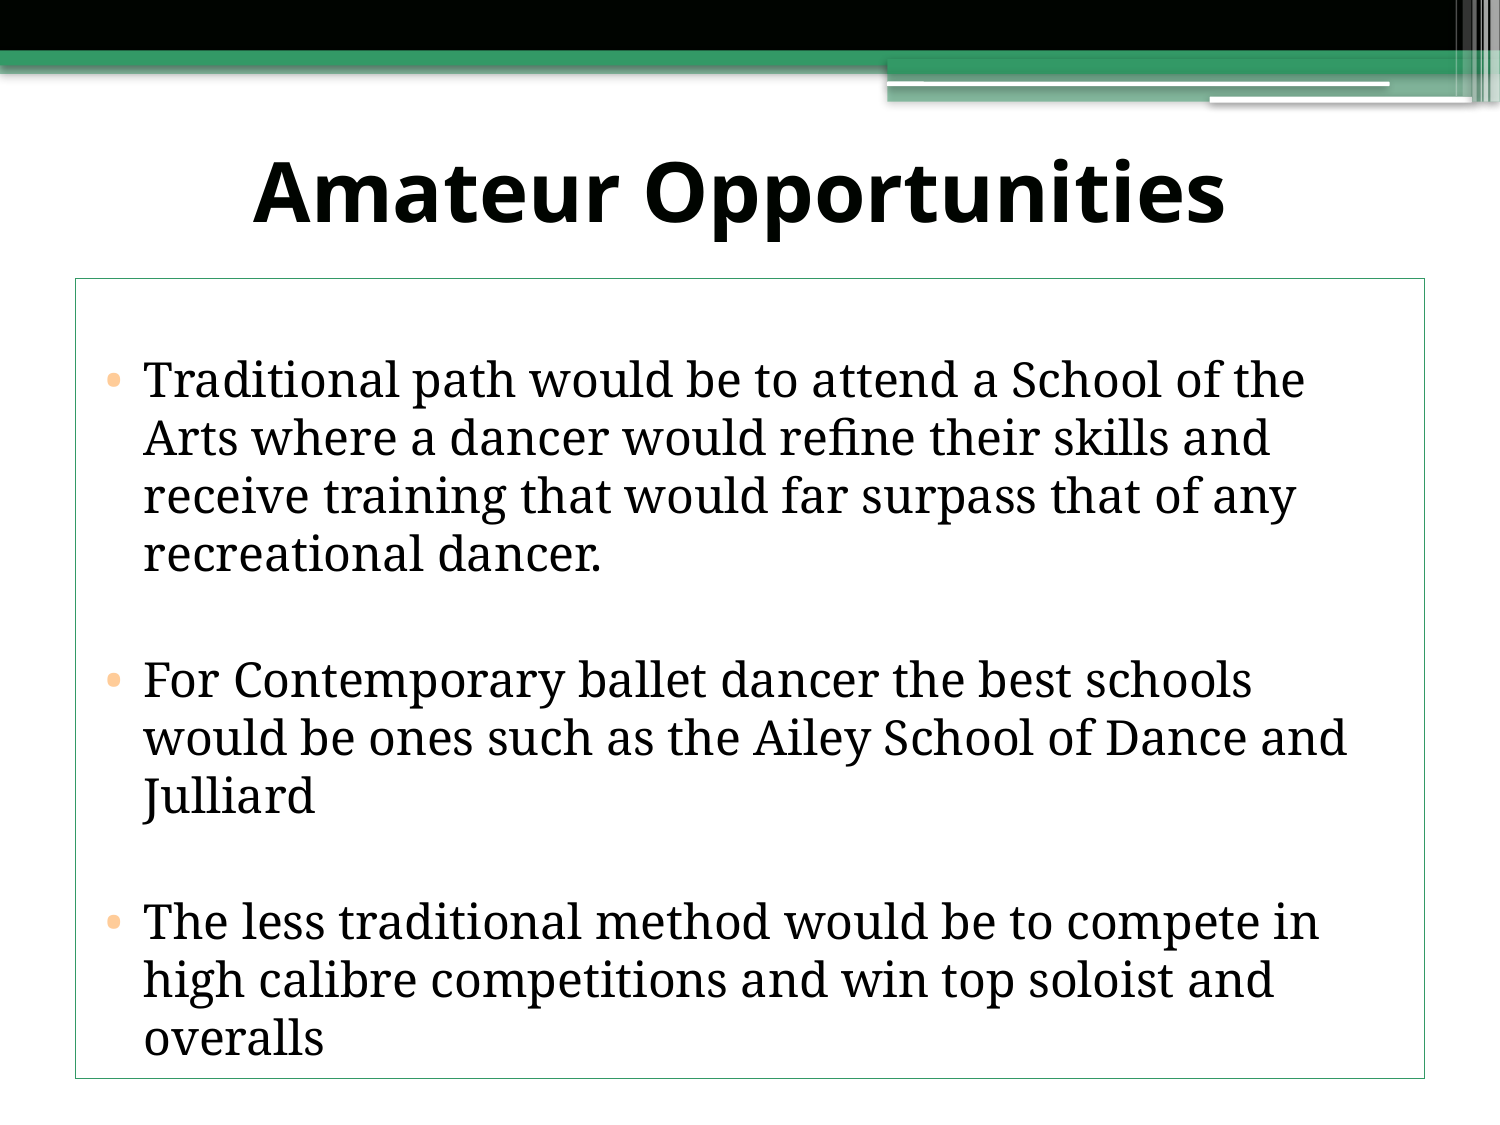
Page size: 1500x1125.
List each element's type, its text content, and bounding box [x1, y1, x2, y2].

title Amateur Opportunities [76, 101, 1427, 277]
list Traditional path would be to attend a School of the Arts where a dancer would refine their skills and receive training that would far surpass that of any recreational dancer. For Contemporary ballet dancer the best schools would be ones such as the Ailey School of Dance and Julliard The less traditional method would be to compete in high calibre competitions and win top soloist and overalls [75, 278, 1425, 1079]
